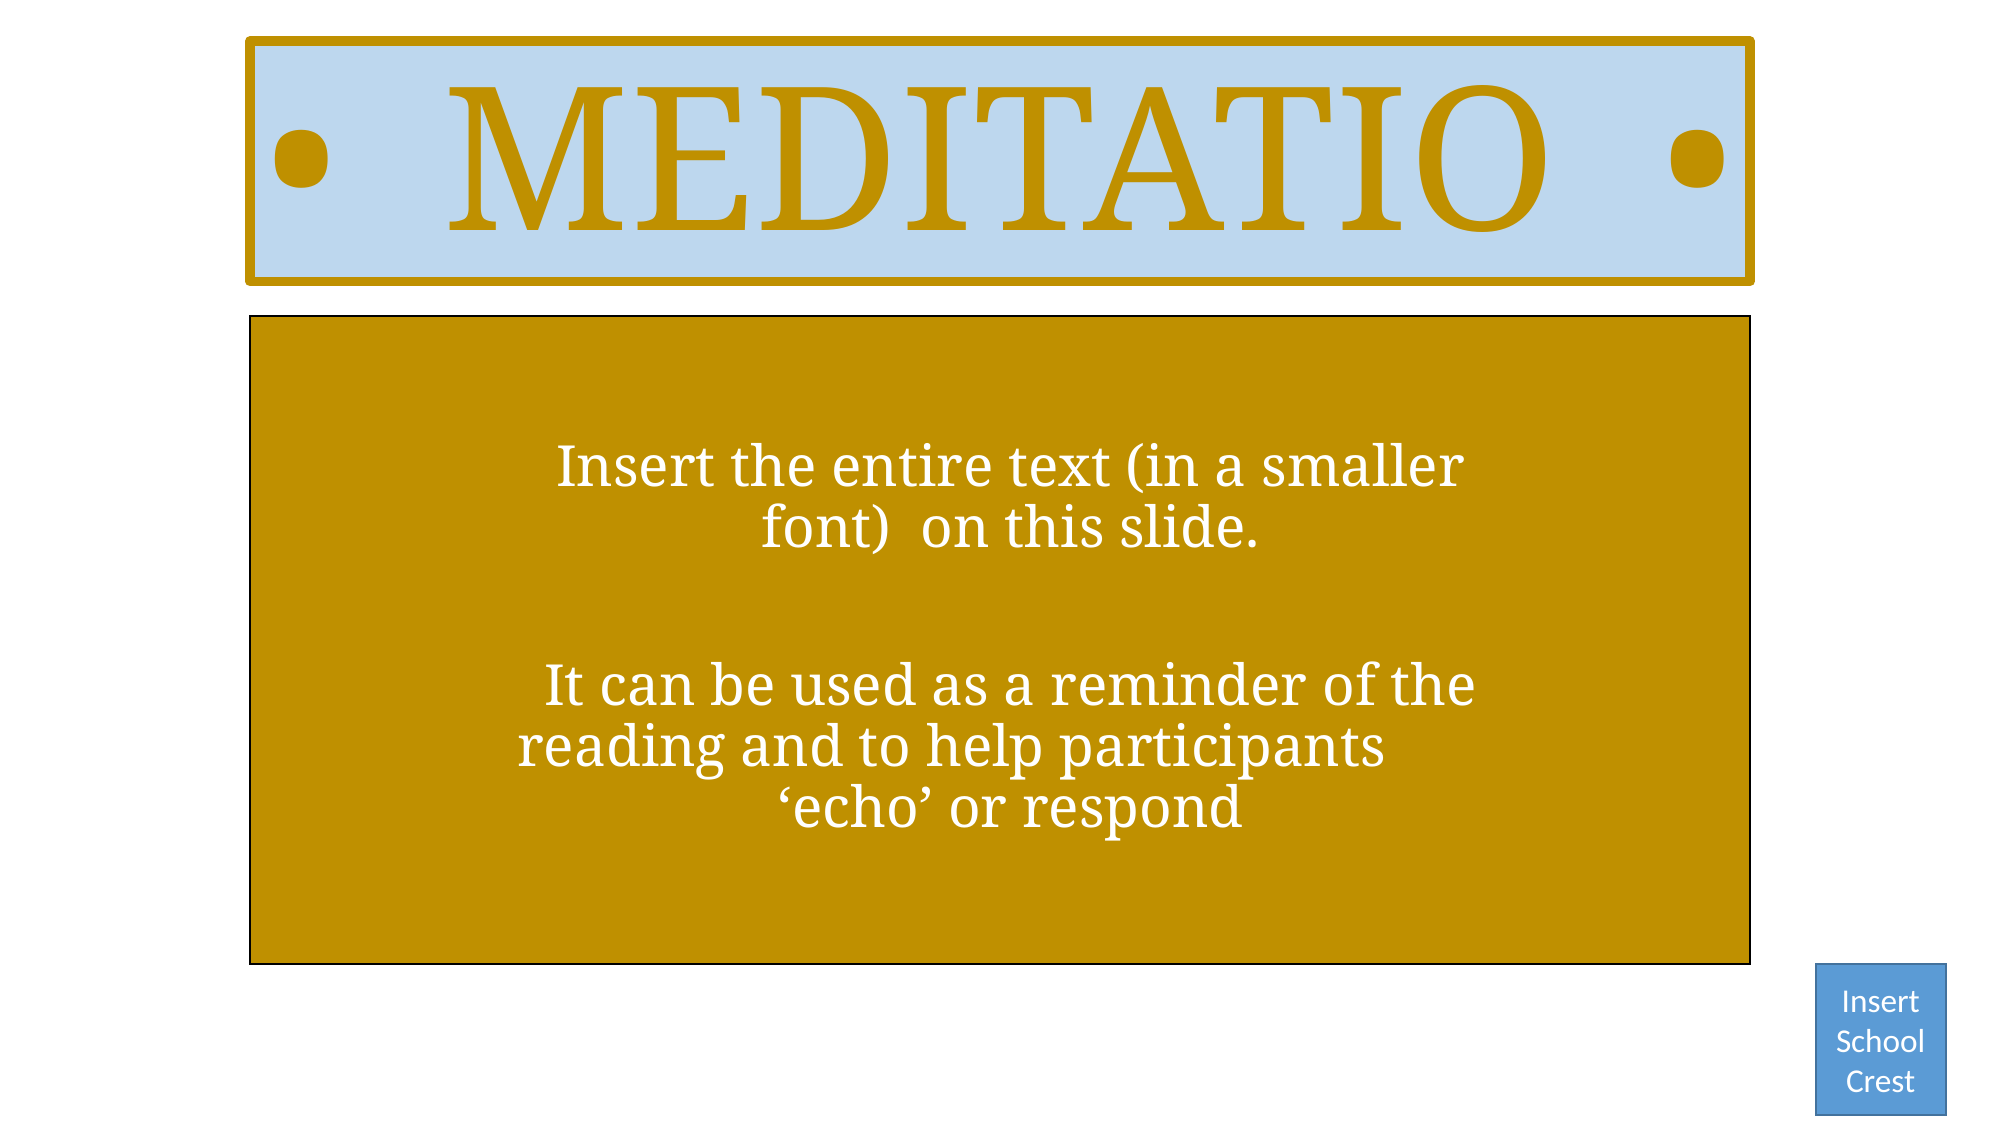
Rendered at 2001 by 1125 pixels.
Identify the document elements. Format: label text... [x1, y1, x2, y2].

subtitle Insert the entire text (in a smaller font) on this slide. It can be used as a reminder of the reading and to help participants ‘echo’ or respond [483, 429, 1539, 851]
text_box Insert School Crest [1815, 963, 1947, 1116]
text_box • MEDITATIO • [249, 40, 1750, 282]
text_box [249, 315, 1751, 965]
